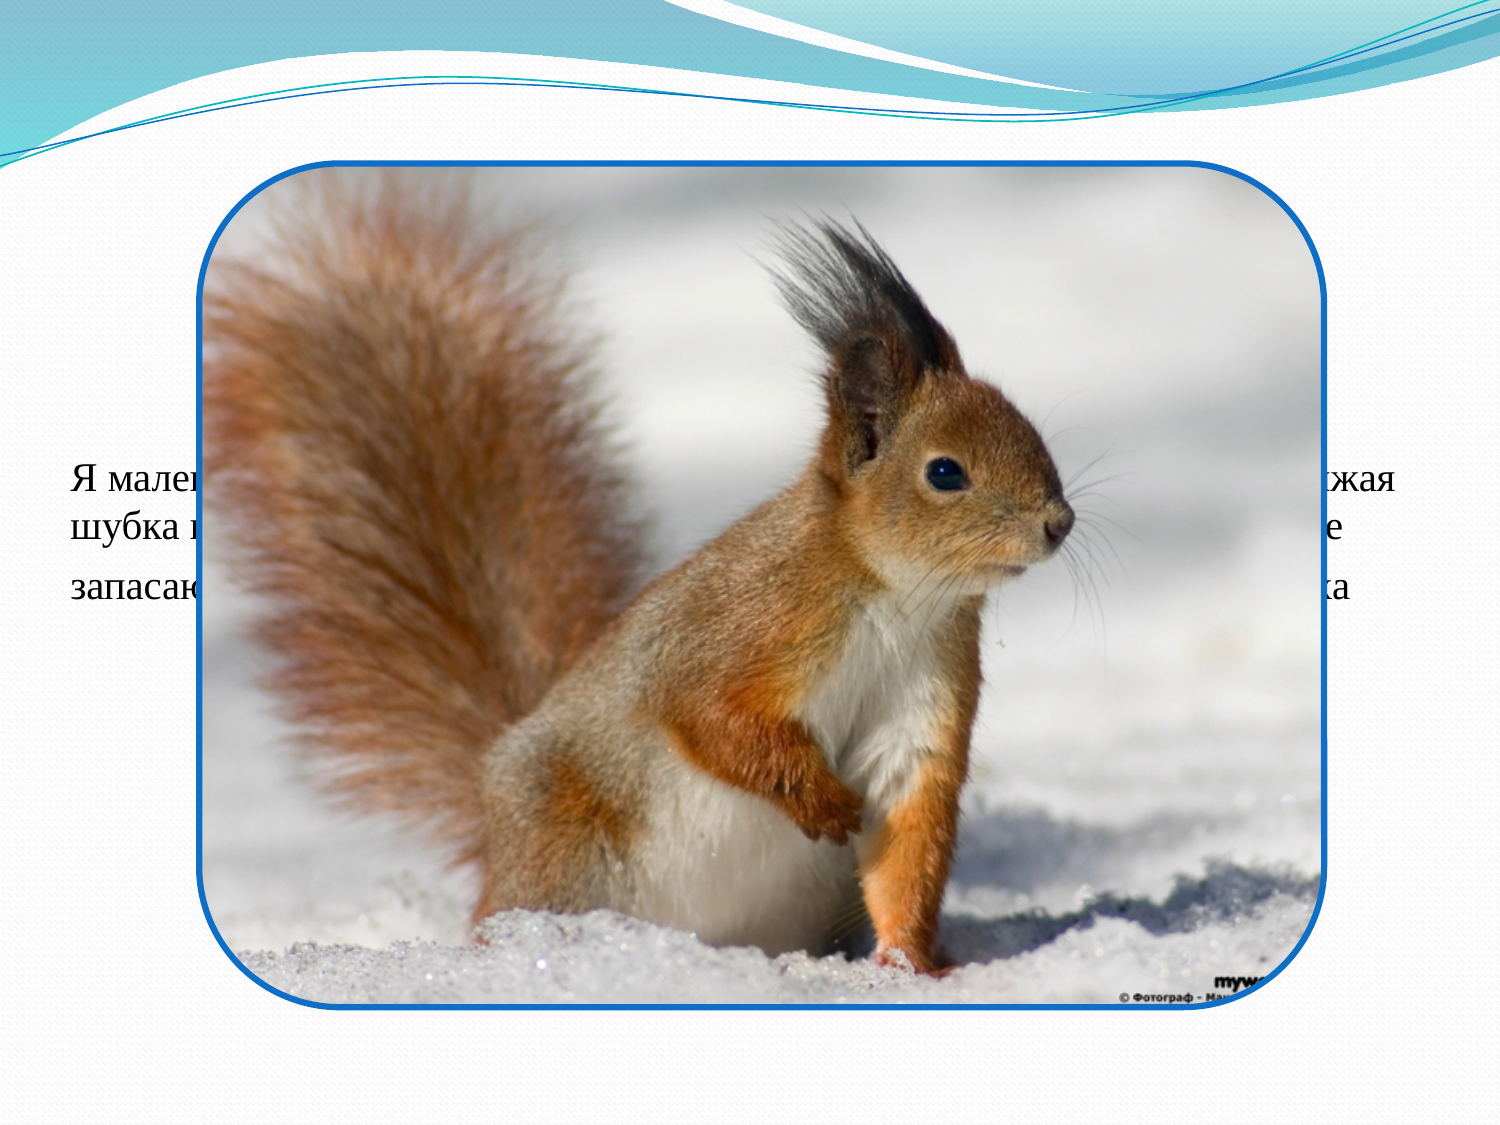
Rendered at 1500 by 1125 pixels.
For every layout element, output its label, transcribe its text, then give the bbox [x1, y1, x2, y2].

title Я маленький лесной зверёк. Живу в кроне деревьев. У меня красивая рыжая шубка и пушистый хвост. Питаюсь ягодами, орешками, грибами которые запасаю на зиму. Человек охотится за мной из-за красивого, ценного меха [1331, 421, 1421, 610]
title Я маленький лесной зверёк. Живу в кроне деревьев. У меня красивая рыжая шубка и пушистый хвост. Питаюсь ягодами, орешками, грибами которые запасаю на зиму. Человек охотится за мной из-за красивого, ценного меха [70, 421, 191, 610]
picture [198, 163, 1325, 1008]
